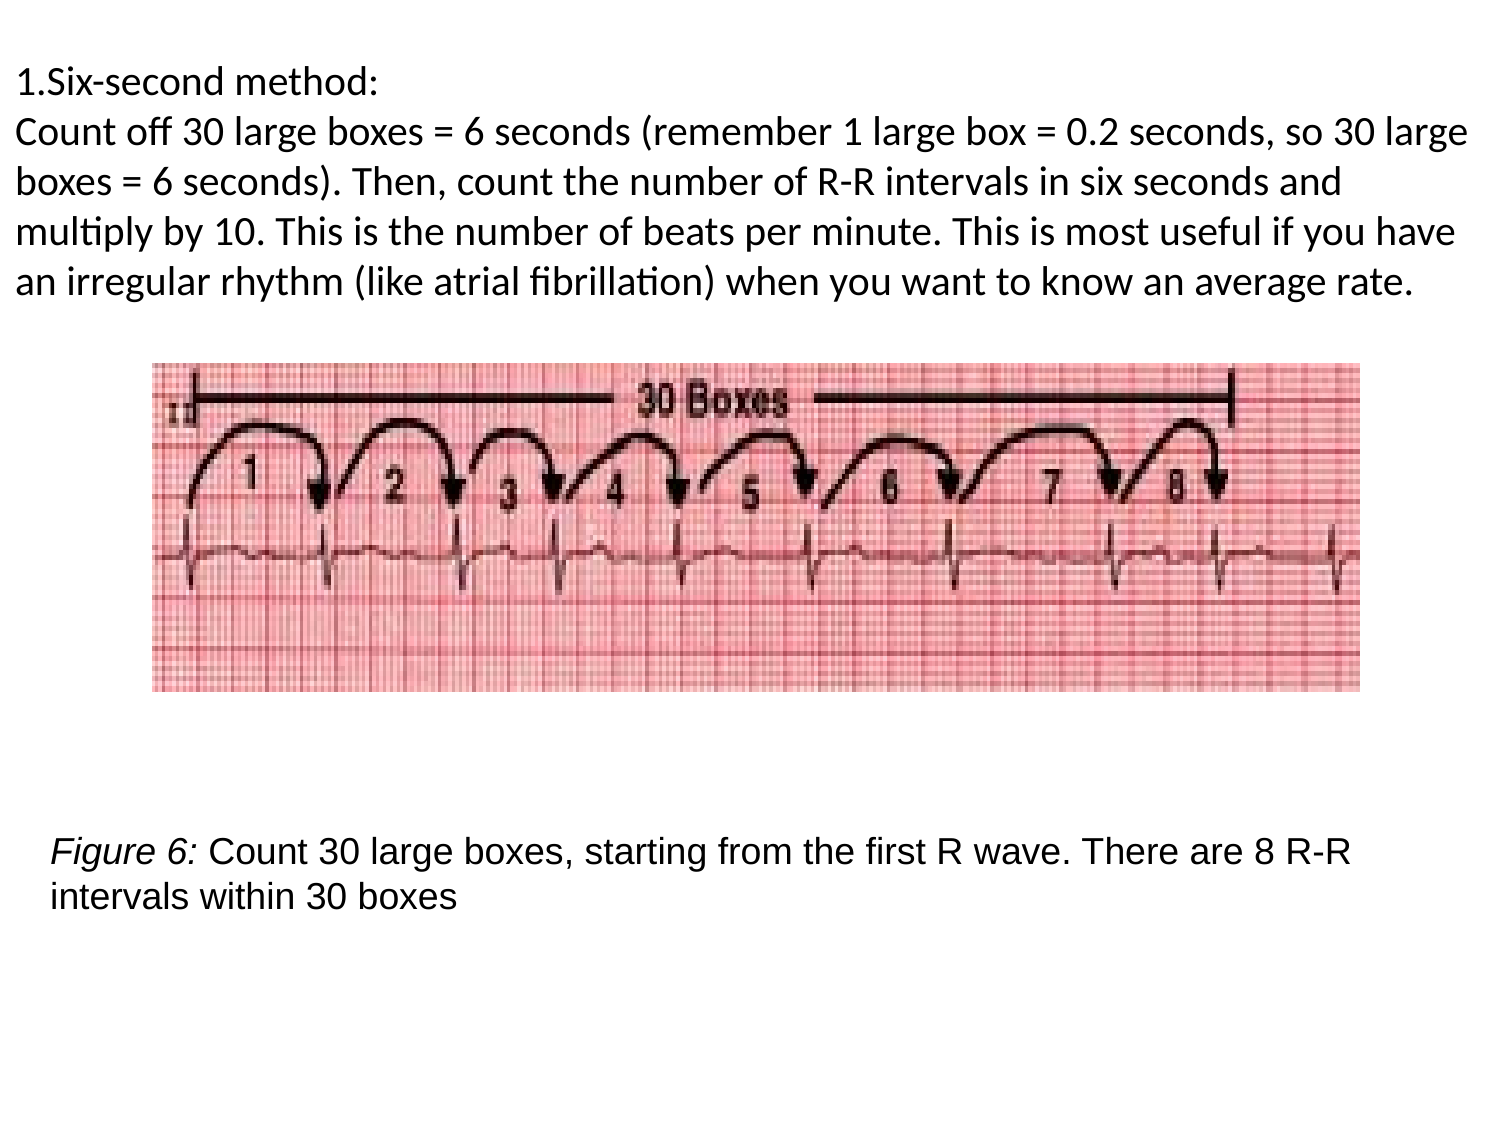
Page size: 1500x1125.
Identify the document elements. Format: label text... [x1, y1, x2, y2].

picture [152, 362, 1360, 692]
text_box Figure 6: Count 30 large boxes, starting from the first R wave. There are 8 R-R intervals within 30 boxes [35, 774, 1454, 925]
text_box Six-second method: Count off 30 large boxes = 6 seconds (remember 1 large box = 0.2 seconds, so 30 large boxes = 6 seconds). Then, count the number of R-R intervals in six seconds and multiply by 10. This is the number of beats per minute. This is most useful if you have an irregular rhythm (like atrial fibrillation) when you want to know an average rate. [0, 1, 1500, 357]
